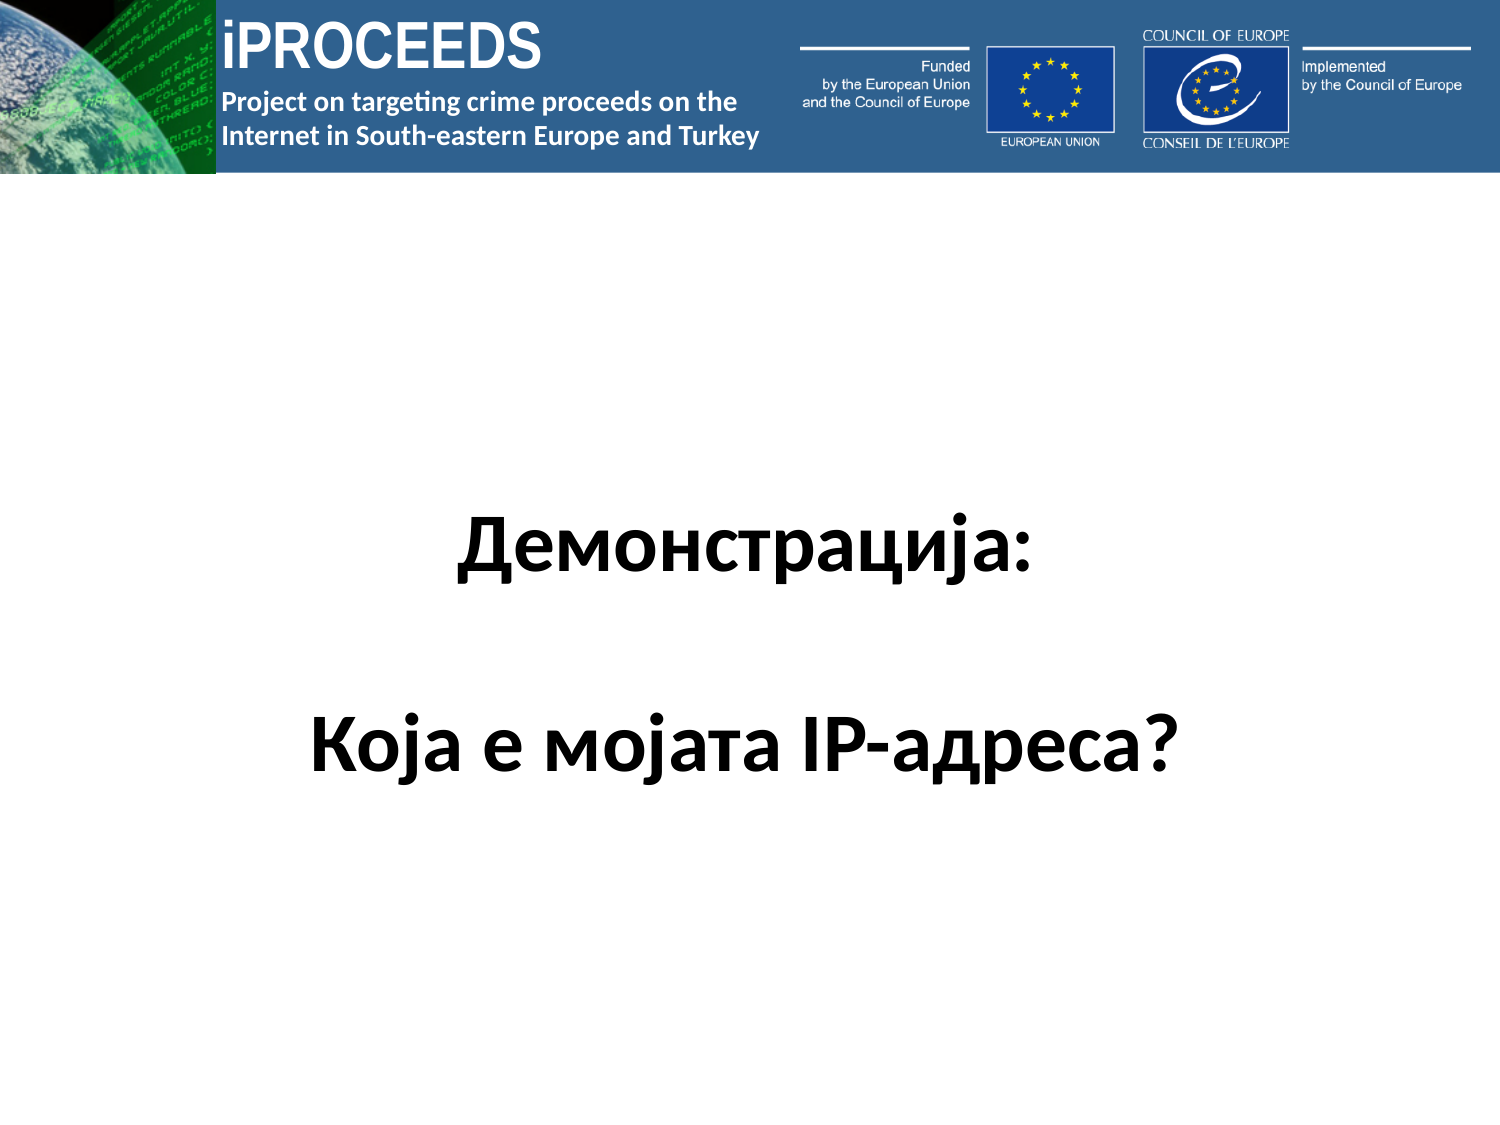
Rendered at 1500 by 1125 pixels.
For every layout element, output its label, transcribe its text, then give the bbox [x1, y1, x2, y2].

picture [800, 30, 1471, 148]
title Демонстрација: Која е мојата IP-адреса? [118, 480, 1394, 705]
picture [0, 0, 216, 174]
